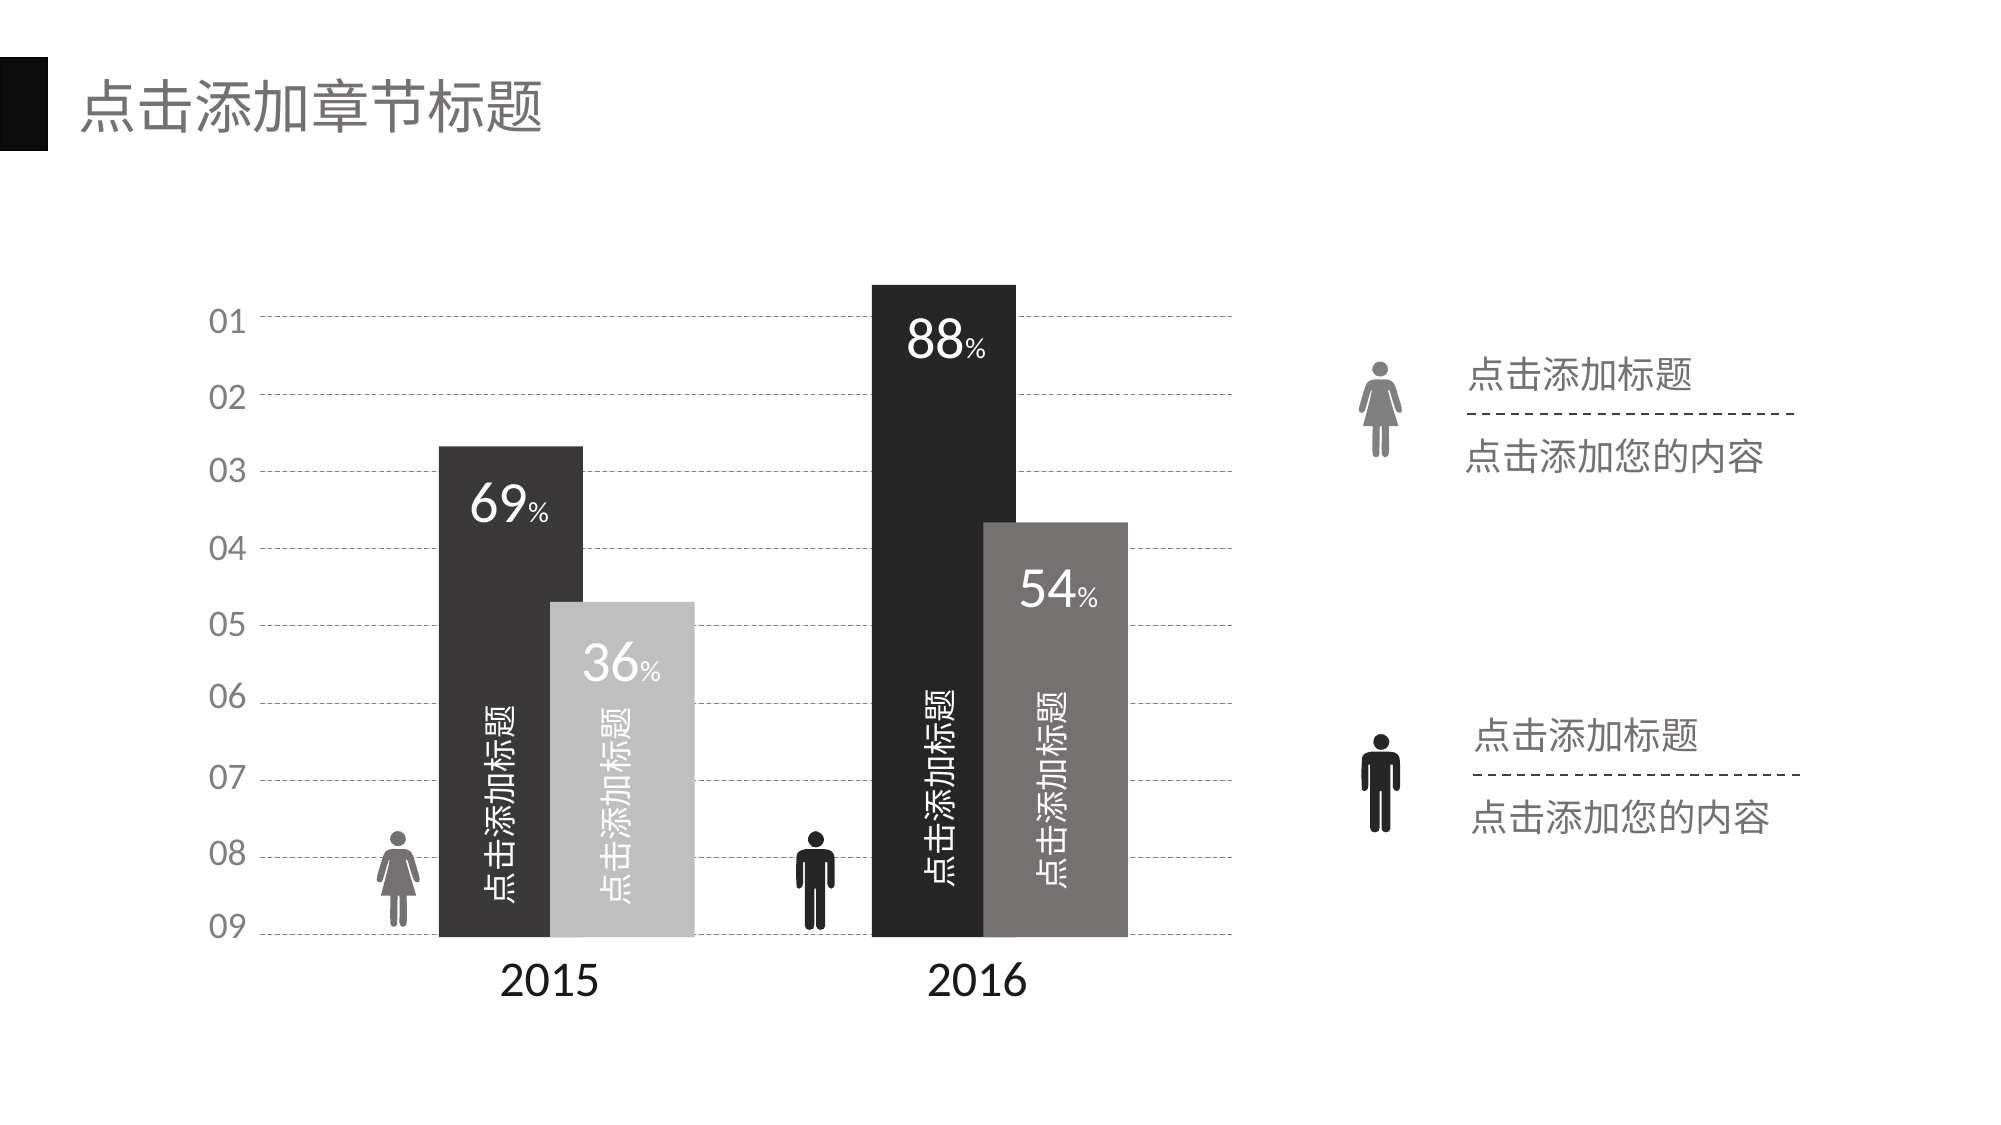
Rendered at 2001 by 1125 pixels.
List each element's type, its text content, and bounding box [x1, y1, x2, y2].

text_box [193, 289, 263, 954]
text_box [550, 601, 695, 938]
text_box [1358, 360, 1403, 459]
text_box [983, 522, 1128, 938]
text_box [1429, 343, 1800, 487]
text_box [263, 316, 871, 935]
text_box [1016, 316, 1232, 935]
text_box 点击添加章节标题 [63, 63, 560, 148]
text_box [438, 446, 583, 938]
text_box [1361, 733, 1400, 833]
text_box [0, 57, 48, 151]
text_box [871, 284, 1016, 938]
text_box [376, 829, 421, 929]
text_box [795, 831, 835, 930]
text_box 2016 [911, 938, 1043, 1014]
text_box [1435, 704, 1806, 848]
text_box 2015 [484, 938, 616, 1014]
